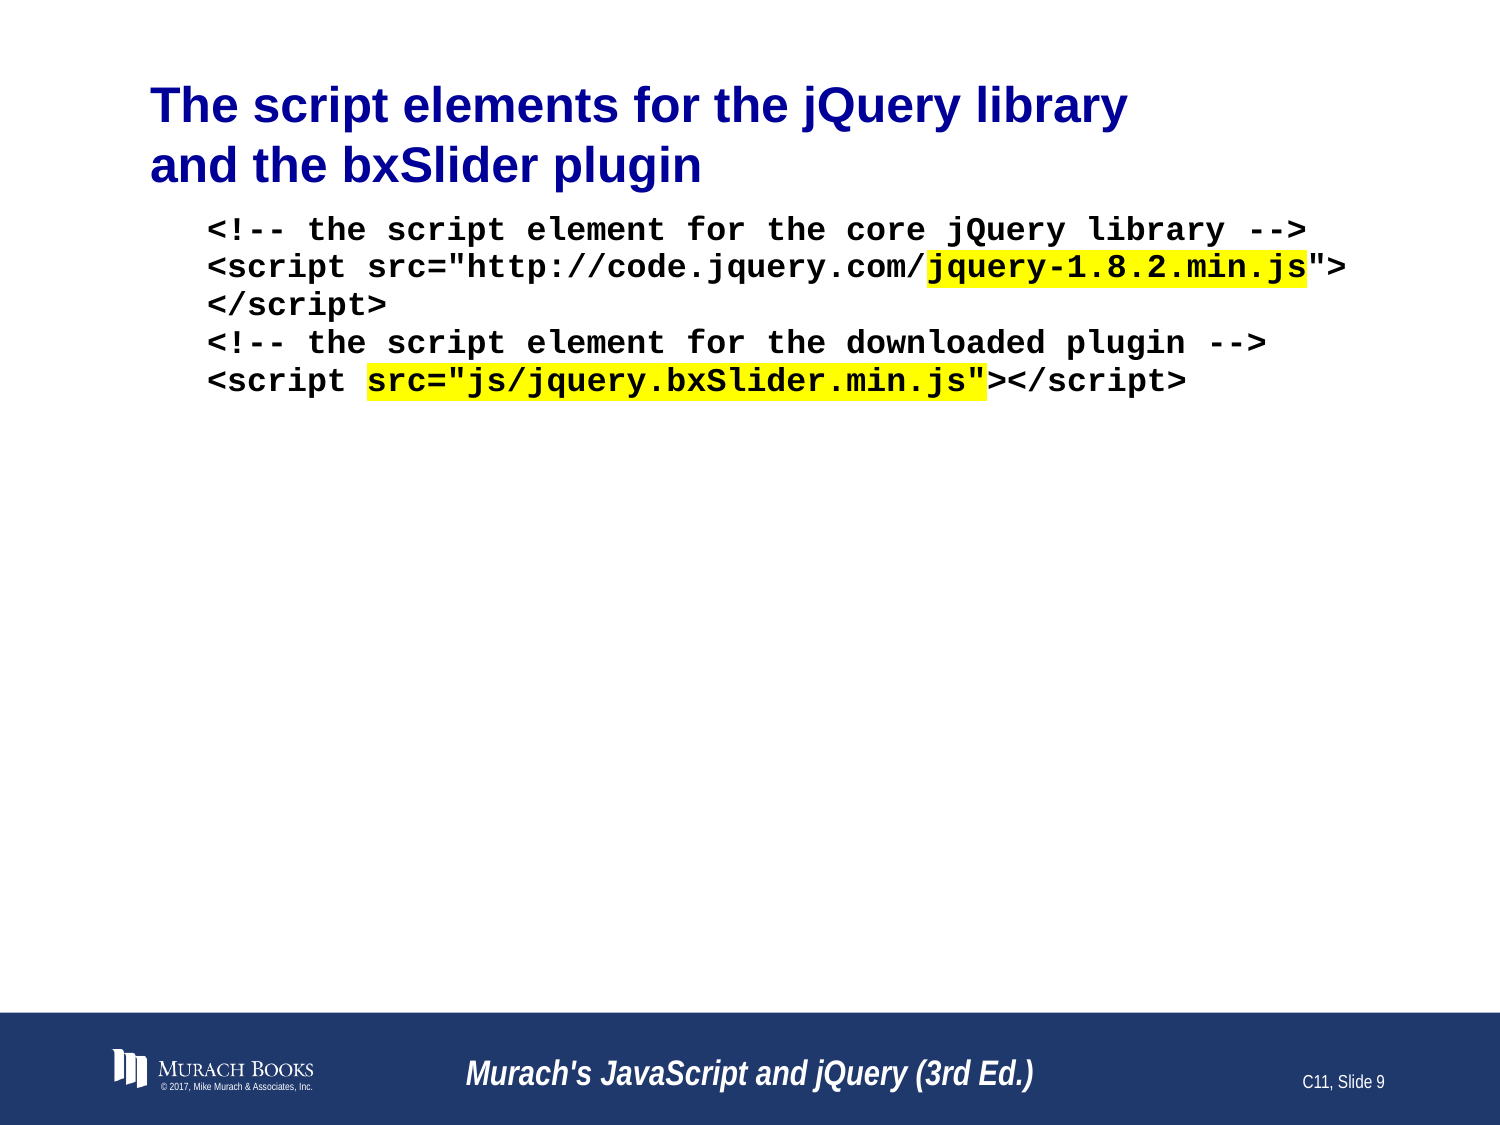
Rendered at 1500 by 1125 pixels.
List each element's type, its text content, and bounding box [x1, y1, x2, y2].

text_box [149, 212, 1350, 402]
title The script elements for the jQuery library and the bxSlider plugin [150, 72, 1350, 194]
footer © 2017, Mike Murach & Associates, Inc. [12, 1025, 463, 1100]
slide_number Murach's JavaScript and jQuery (3rd Ed.) [463, 1025, 1050, 1100]
slide_number C11, Slide 9 [1087, 1025, 1400, 1100]
